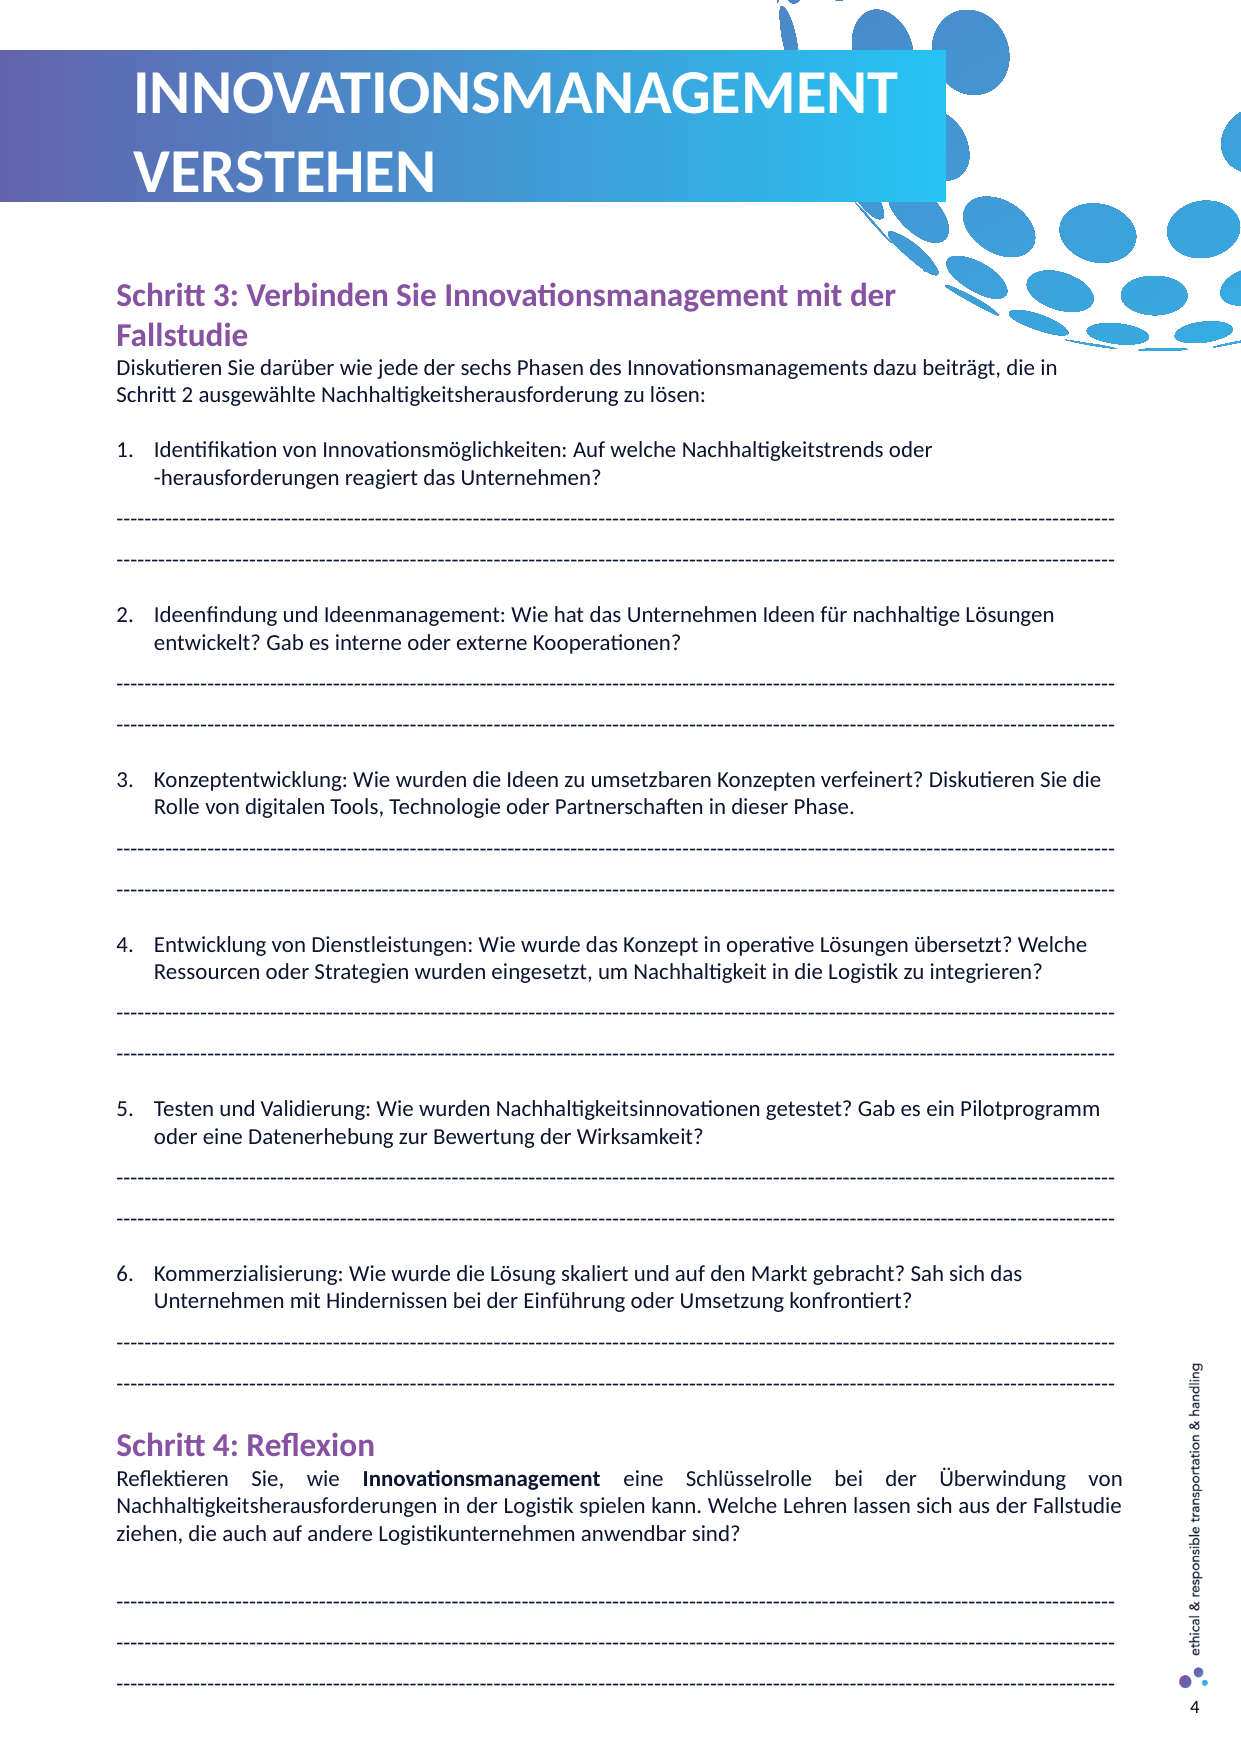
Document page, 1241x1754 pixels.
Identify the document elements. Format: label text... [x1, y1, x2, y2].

text_box [1167, 200, 1240, 258]
list INNOVATIONSMANAGEMENT VERSTEHEN [0, 50, 946, 202]
text_box [855, 202, 935, 265]
text_box [1213, 340, 1241, 348]
text_box [1221, 112, 1241, 172]
text_box [932, 10, 1010, 95]
text_box Schritt 3: Verbinden Sie Innovationsmanagement mit der Fallstudie Diskutieren Sie darüber wie jede der sechs Phasen des Innovationsmanagements dazu beiträgt, die in Schritt 2 ausgewählte Nachhaltigkeitsherausforderung zu lösen: Identifikation von Innovationsmöglichkeiten: Auf welche Nachhaltigkeitstrends oder -herausforderungen reagiert das Unternehmen? ---------------------------------------------------------------------------------------------------------------------------------------------------------------------------------------------------------------------------------------------------------------------------------------------- Ideenfindung und Ideenmanagement: Wie hat das Unternehmen Ideen für nachhaltige Lösungen entwickelt? Gab es interne oder externe Kooperationen? ---------------------------------------------------------------------------------------------------------------------------------------------------------------------------------------------------------------------------------------------------------------------------------------------- Konzeptentwicklung: Wie wurden die Ideen zu umsetzbaren Konzepten verfeinert? Diskutieren Sie die Rolle von digitalen Tools, Technologie oder Partnerschaften in dieser Phase. ---------------------------------------------------------------------------------------------------------------------------------------------------------------------------------------------------------------------------------------------------------------------------------------------- Entwicklung von Dienstleistungen: Wie wurde das Konzept in operative Lösungen übersetzt? Welche Ressourcen oder Strategien wurden eingesetzt, um Nachhaltigkeit in die Logistik zu integrieren? ---------------------------------------------------------------------------------------------------------------------------------------------------------------------------------------------------------------------------------------------------------------------------------------------- Testen und Validierung: Wie wurden Nachhaltigkeitsinnovationen getestet? Gab es ein Pilotprogramm oder eine Datenerhebung zur Bewertung der Wirksamkeit? ---------------------------------------------------------------------------------------------------------------------------------------------------------------------------------------------------------------------------------------------------------------------------------------------- Kommerzialisierung: Wie wurde die Lösung skaliert und auf den Markt gebracht? Sah sich das Unternehmen mit Hindernissen bei der Einführung oder Umsetzung konfrontiert? ---------------------------------------------------------------------------------------------------------------------------------------------------------------------------------------------------------------------------------------------------------------------------------------------- Schritt 4: Reflexion Reflektieren Sie, wie Innovationsmanagement eine Schlüsselrolle bei der Überwindung von Nachhaltigkeitsherausforderungen in der Logistik spielen kann. Welche Lehren lassen sich aus der Fallstudie ziehen, die auch auf andere Logistikunternehmen anwendbar sind? --------------------------------------------------------------------------------------------------------------------------------------------------------------------------------------------------------------------------------------------------------------------------------------------------------------------------------------------------------------------------------------------------------------------------------------------- [101, 265, 1139, 1247]
text_box [852, 9, 913, 50]
text_box [1174, 321, 1233, 343]
text_box [888, 202, 949, 243]
text_box [1139, 328, 1149, 344]
text_box [788, 0, 800, 4]
text_box [1059, 203, 1137, 263]
text_box [779, 6, 799, 50]
text_box [946, 256, 985, 265]
picture [1179, 1357, 1217, 1680]
text_box [1220, 270, 1241, 306]
slide_number 4 [1153, 1676, 1215, 1736]
text_box [1139, 276, 1188, 316]
text_box [946, 114, 970, 181]
text_box [963, 196, 1036, 257]
